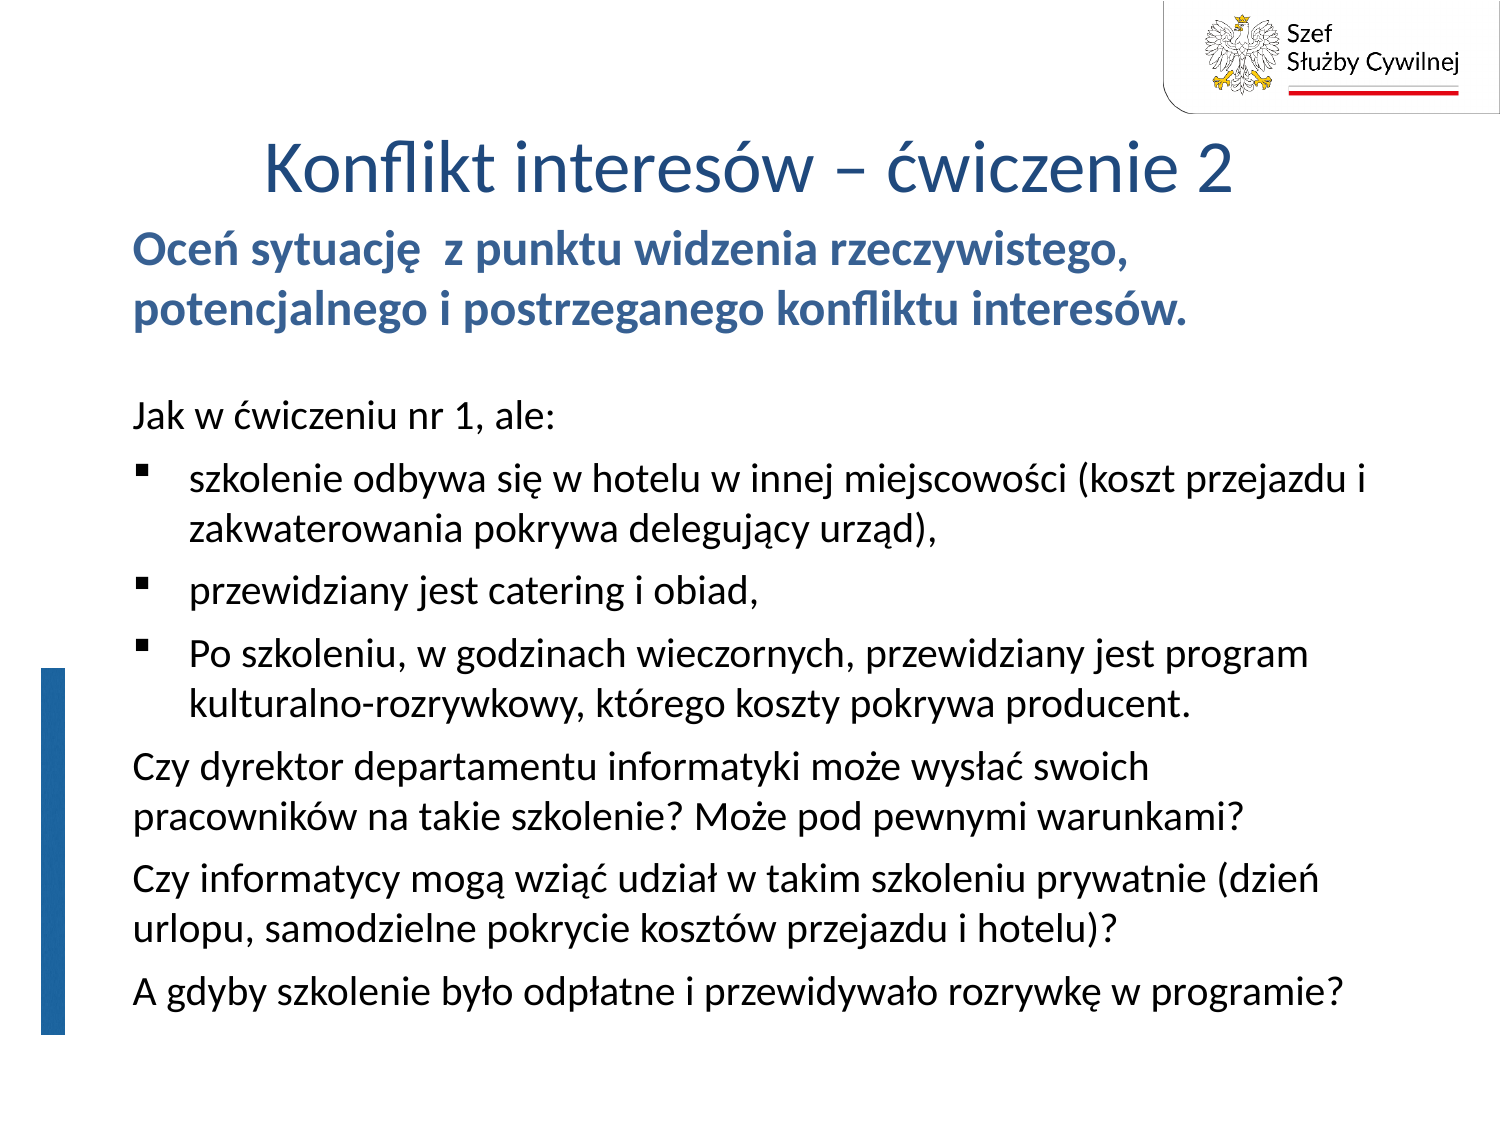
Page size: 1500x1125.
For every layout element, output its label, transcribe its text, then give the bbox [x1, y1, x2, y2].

picture [1163, 0, 1500, 114]
text_box Jak w ćwiczeniu nr 1, ale: szkolenie odbywa się w hotelu w innej miejscowości (koszt przejazdu i zakwaterowania pokrywa delegujący urząd), przewidziany jest catering i obiad, Po szkoleniu, w godzinach wieczornych, przewidziany jest program kulturalno-rozrywkowy, którego koszty pokrywa producent. Czy dyrektor departamentu informatyki może wysłać swoich pracowników na takie szkolenie? Może pod pewnymi warunkami? Czy informatycy mogą wziąć udział w takim szkoleniu prywatnie (dzień urlopu, samodzielne pokrycie kosztów przejazdu i hotelu)? A gdyby szkolenie było odpłatne i przewidywało rozrywkę w programie? [117, 380, 1382, 1021]
picture [41, 668, 65, 1035]
text_box Oceń sytuację z punktu widzenia rzeczywistego, potencjalnego i postrzeganego konfliktu interesów. [117, 208, 1382, 343]
title Konflikt interesów – ćwiczenie 2 [100, 109, 1400, 235]
